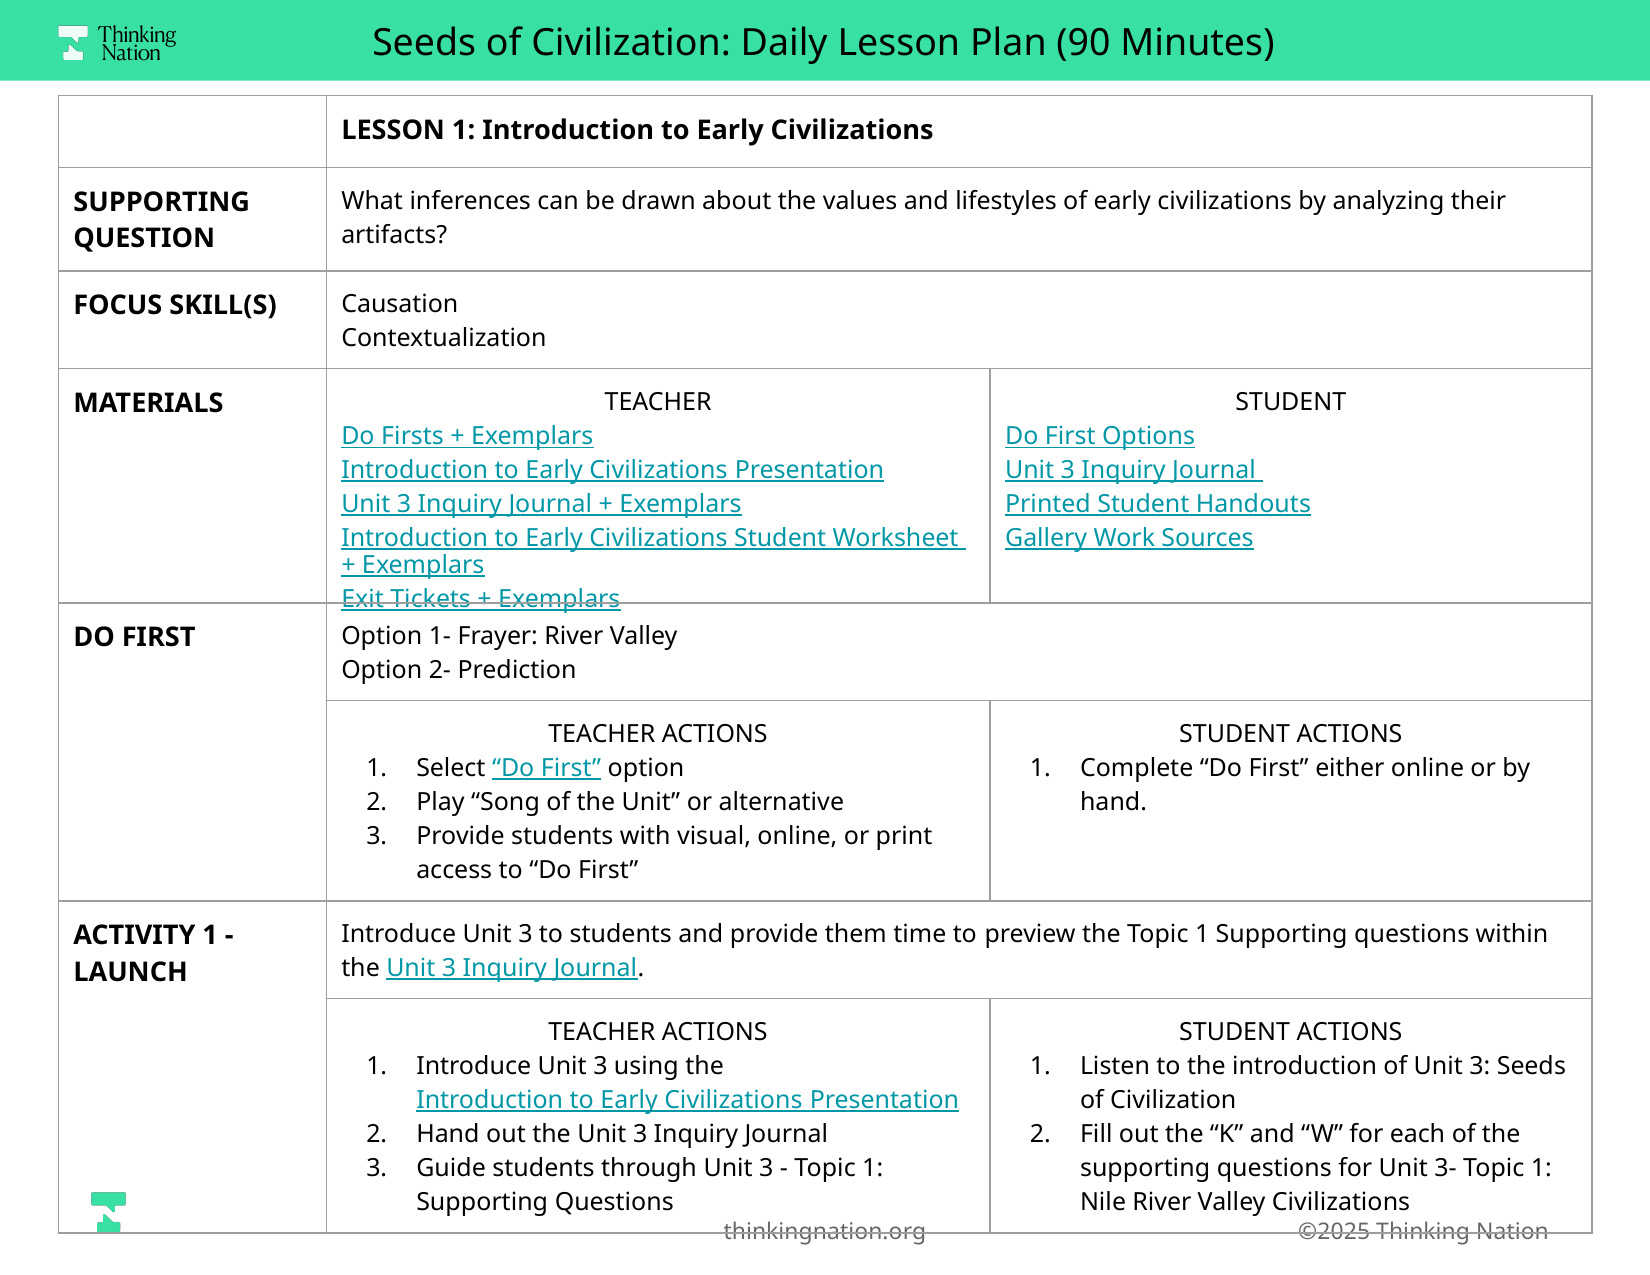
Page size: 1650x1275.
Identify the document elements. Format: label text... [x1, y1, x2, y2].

text_box thinkingnation.org [629, 1234, 1021, 1240]
table_cell DO FIRST [59, 604, 326, 900]
table_header LESSON 1: Introduction to Early Civilizations [327, 96, 1591, 167]
table_cell SUPPORTING QUESTION [59, 168, 326, 270]
table_cell FOCUS SKILL(S) [59, 272, 326, 368]
table_cell What inferences can be drawn about the values and lifestyles of early civilizations by analyzing their artifacts? [327, 168, 1591, 270]
table_cell STUDENT ACTIONS Complete “Do First” either online or by hand. [991, 701, 1591, 900]
table_cell TEACHER Do Firsts + Exemplars Introduction to Early Civilizations Presentation Unit 3 Inquiry Journal + Exemplars Introduction to Early Civilizations Student Worksheet + Exemplars Exit Tickets + Exemplars [327, 369, 989, 602]
table_cell ACTIVITY 1 - LAUNCH [59, 902, 326, 1232]
table_cell MATERIALS [59, 369, 326, 602]
table_cell TEACHER ACTIONS Select “Do First” option Play “Song of the Unit” or alternative Provide students with visual, online, or print access to “Do First” [327, 701, 989, 900]
table_cell Option 1- Frayer: River Valley Option 2- Prediction [327, 604, 1591, 700]
text_box Seeds of Civilization: Daily Lesson Plan (90 Minutes) [0, 0, 1650, 81]
table_cell Introduce Unit 3 to students and provide them time to preview the Topic 1 Supporting questions within the Unit 3 Inquiry Journal. [327, 902, 1591, 998]
table_cell Causation Contextualization [327, 272, 1591, 368]
table_cell TEACHER ACTIONS Introduce Unit 3 using the Introduction to Early Civilizations Presentation Hand out the Unit 3 Inquiry Journal Guide students through Unit 3 - Topic 1: Supporting Questions [327, 999, 989, 1232]
table_cell STUDENT Do First Options Unit 3 Inquiry Journal Printed Student Handouts Gallery Work Sources [991, 369, 1591, 602]
table_header [59, 96, 326, 167]
table_cell STUDENT ACTIONS Listen to the introduction of Unit 3: Seeds of Civilization Fill out the “K” and “W” for each of the supporting questions for Unit 3- Topic 1: Nile River Valley Civilizations [991, 999, 1591, 1232]
picture [45, 14, 180, 85]
picture [80, 1184, 136, 1240]
text_box ©2025 Thinking Nation [1174, 1234, 1566, 1240]
